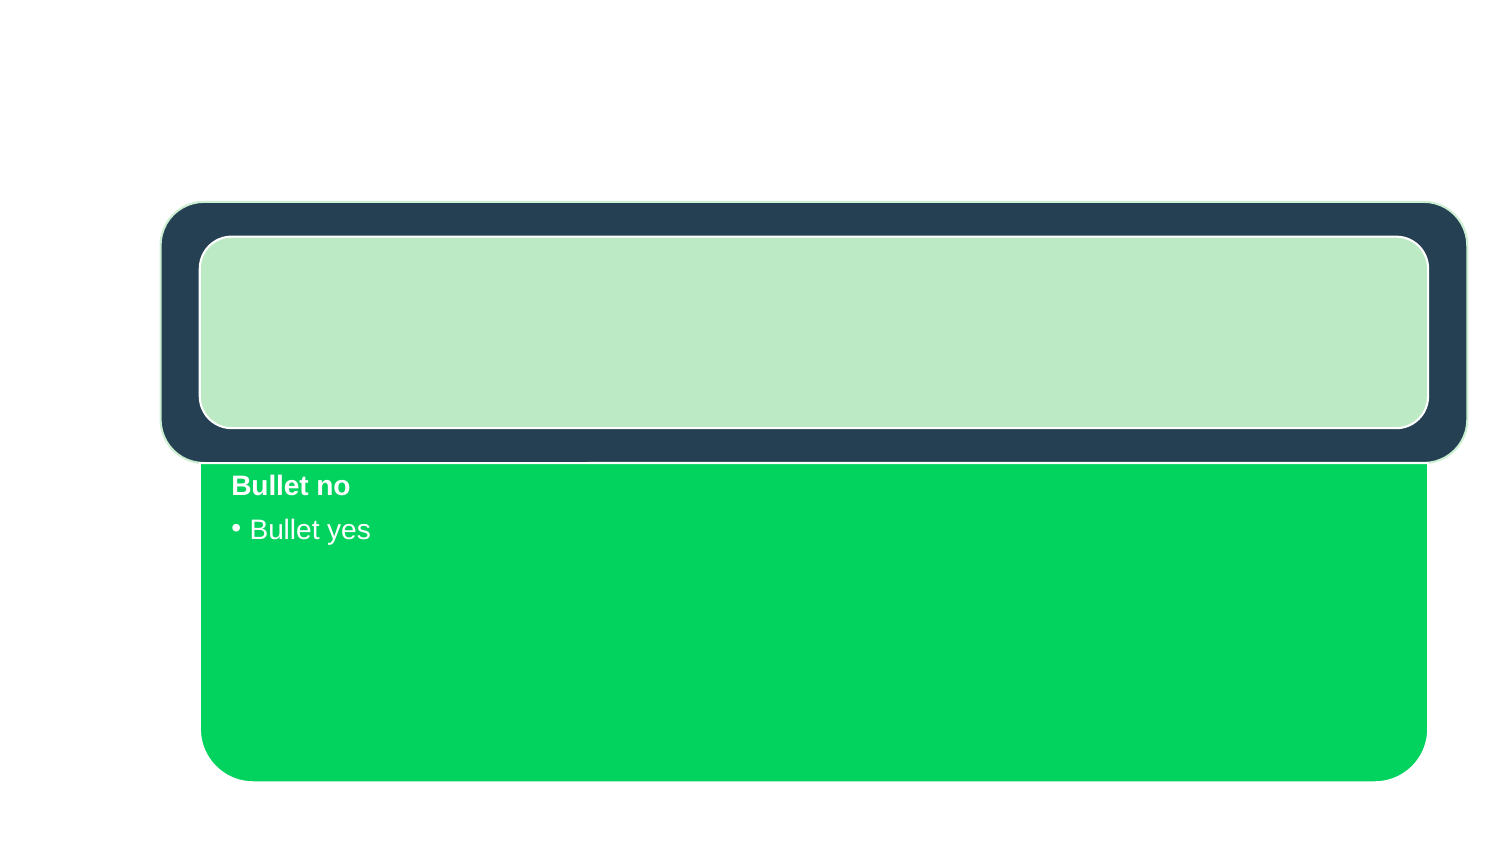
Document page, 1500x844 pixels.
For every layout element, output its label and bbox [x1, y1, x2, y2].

list [160, 201, 1468, 783]
